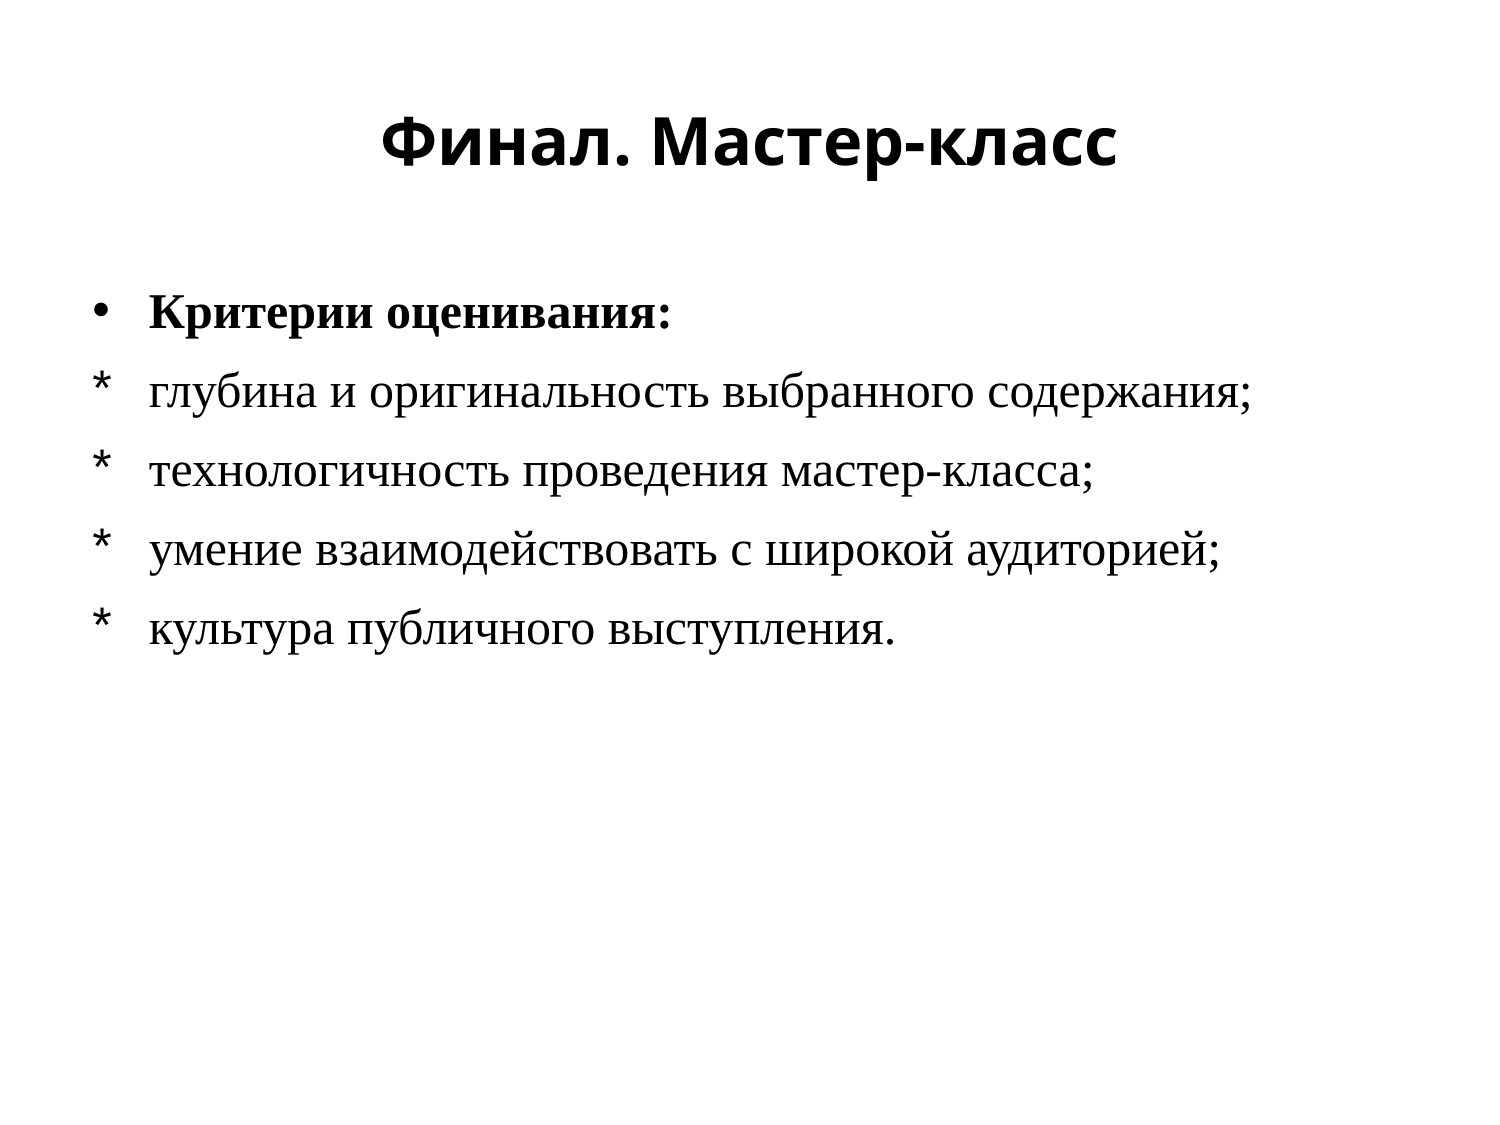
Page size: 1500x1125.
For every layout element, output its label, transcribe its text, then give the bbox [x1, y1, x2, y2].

title Финал. Мастер-класс [75, 45, 1425, 233]
list Критерии оценивания: глубина и оригинальность выбранного содержания; технологичность проведения мастер-класса; умение взаимодействовать с широкой аудиторией; культура публичного выступления. [75, 262, 1425, 1005]
